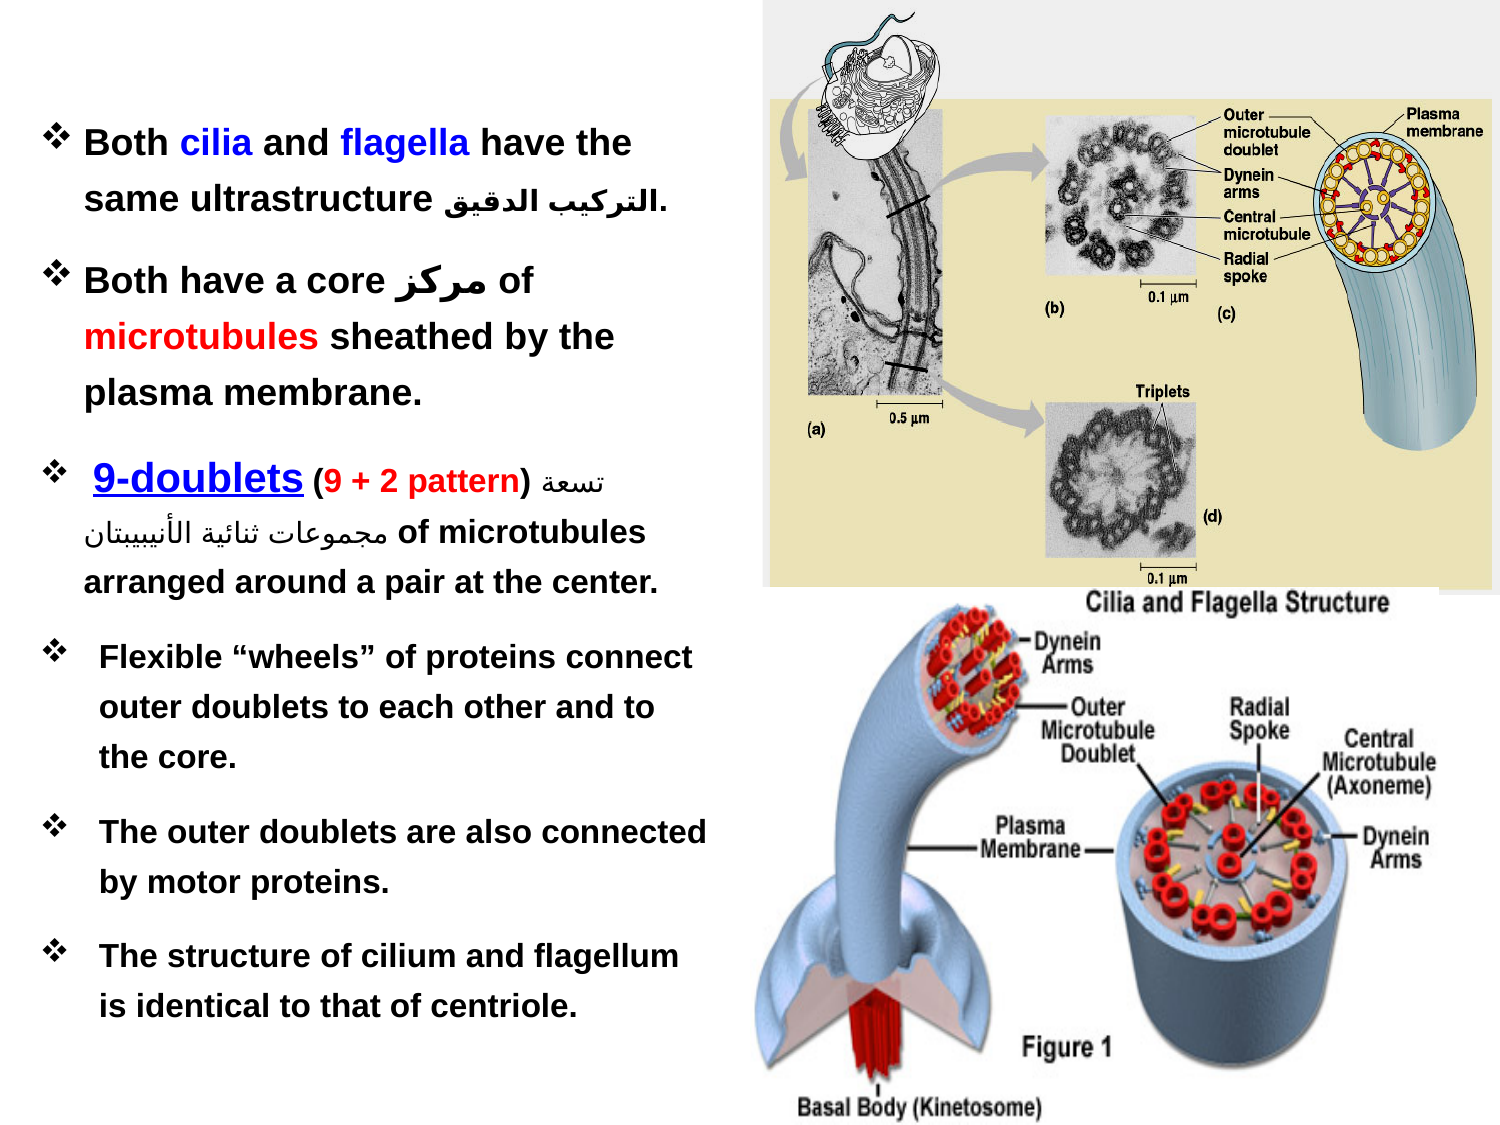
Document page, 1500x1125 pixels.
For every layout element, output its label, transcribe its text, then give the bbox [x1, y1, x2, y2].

picture [749, 0, 1500, 1125]
text_box Both cilia and flagella have the same ultrastructure التركيب الدقيق. Both have a core مركز of microtubules sheathed by the plasma membrane. 9-doublets (9 + 2 pattern) تسعة مجموعات ثنائية الأنيبيبتان of microtubules arranged around a pair at the center. Flexible “wheels” of proteins connect outer doublets to each other and to the core. The outer doublets are also connected by motor proteins. The structure of cilium and flagellum is identical to that of centriole. [24, 99, 725, 1032]
